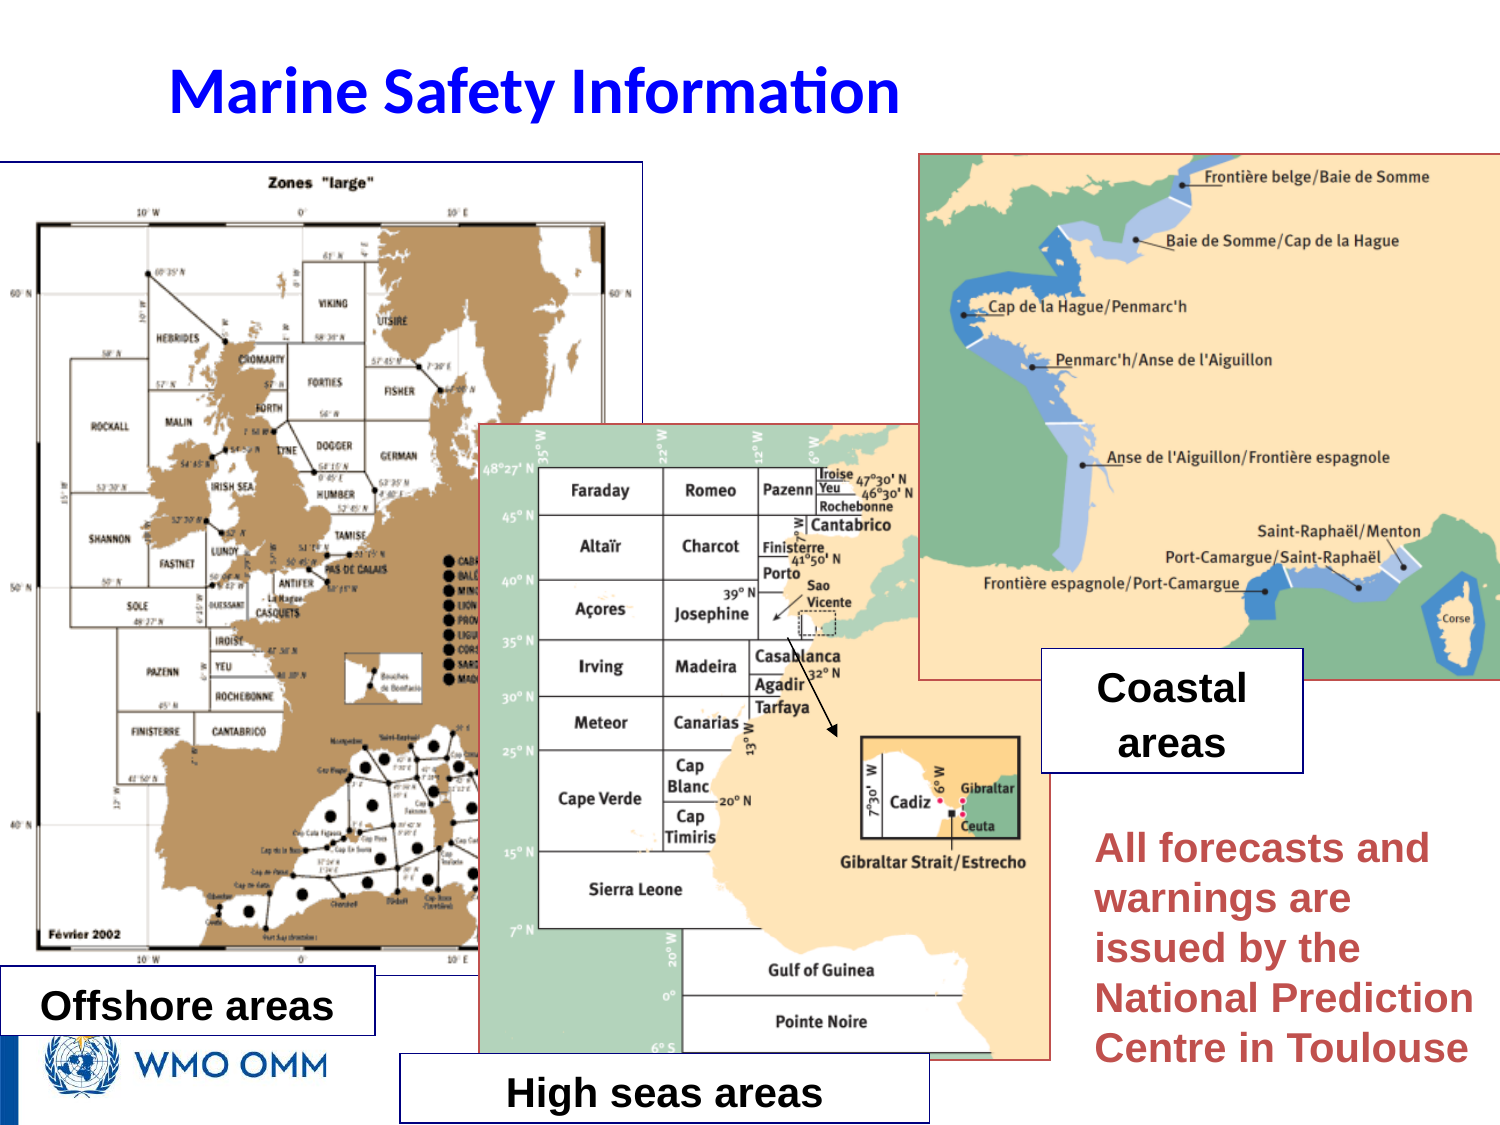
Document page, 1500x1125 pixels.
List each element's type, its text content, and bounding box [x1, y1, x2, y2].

text_box All forecasts and warnings are issued by the National Prediction Centre in Toulouse [1079, 813, 1500, 1078]
text_box Coastal areas [1055, 688, 1303, 774]
picture [0, 1036, 327, 1125]
picture [0, 154, 1500, 1059]
text_box Offshore areas [0, 983, 375, 1036]
title Marine Safety Information [153, 30, 1280, 144]
text_box High seas areas [399, 1053, 930, 1124]
